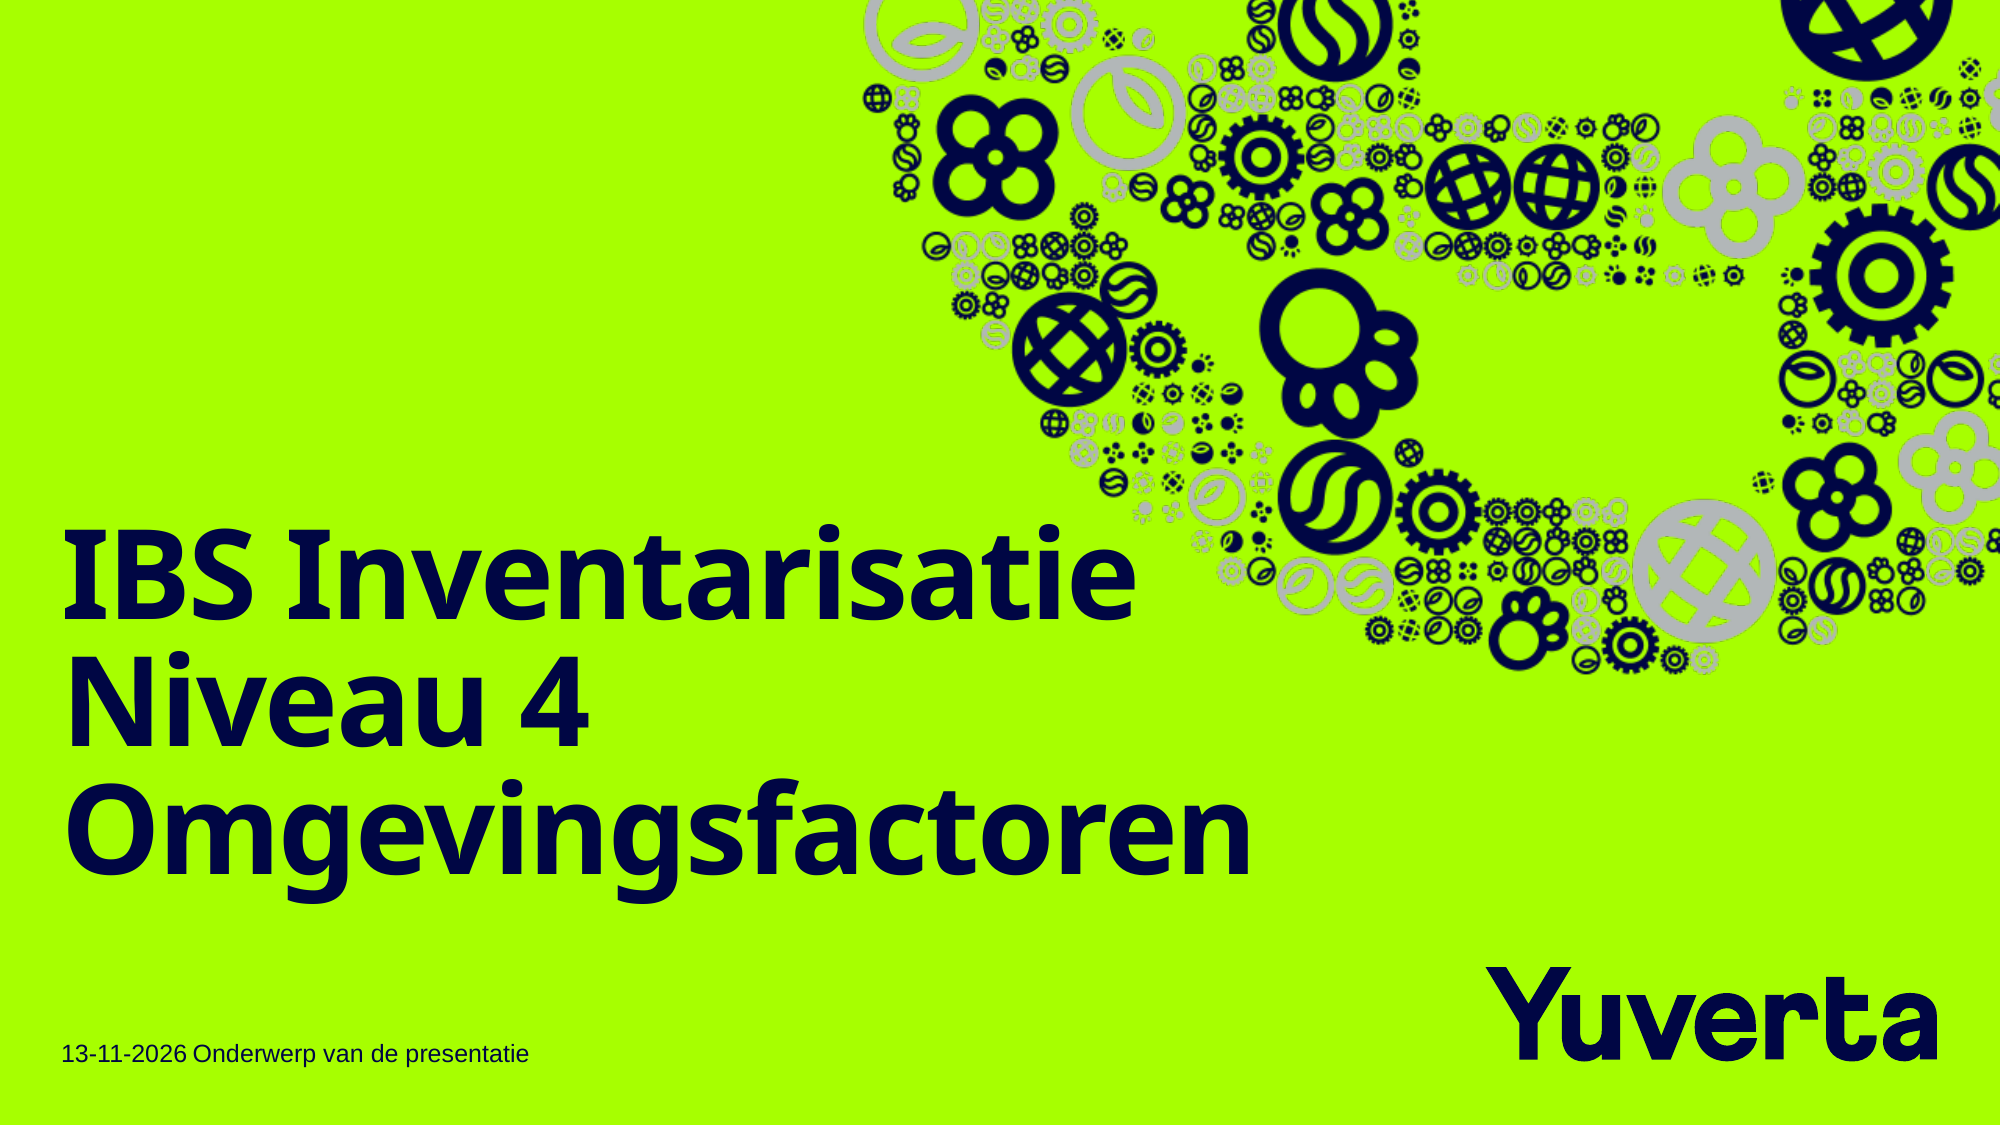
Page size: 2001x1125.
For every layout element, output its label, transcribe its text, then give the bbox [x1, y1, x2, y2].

footer Onderwerp van de presentatie [193, 1037, 1000, 1073]
title IBS Inventarisatie Niveau 4 Omgevingsfactoren [60, 492, 1485, 900]
picture [0, 0, 2000, 1125]
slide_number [60, 1037, 193, 1073]
